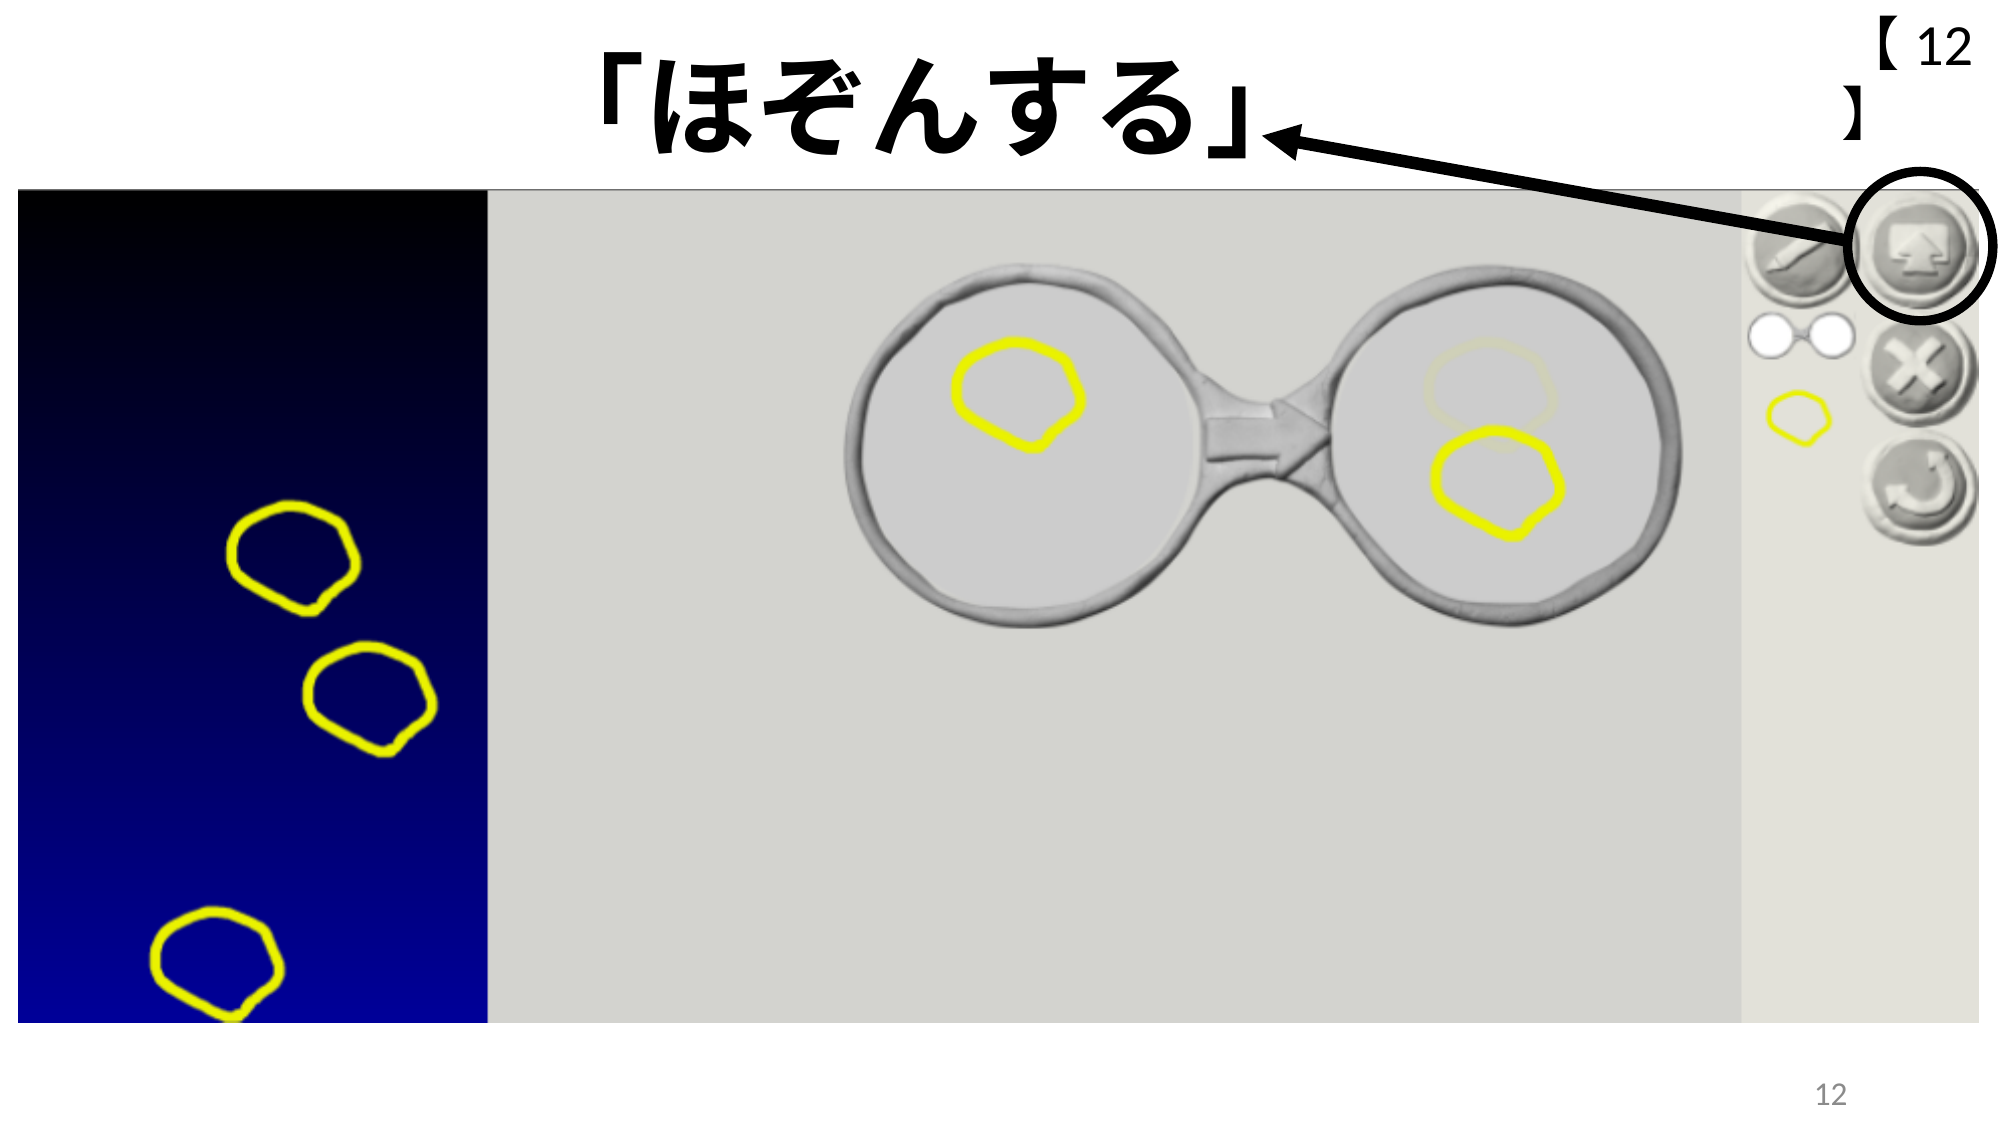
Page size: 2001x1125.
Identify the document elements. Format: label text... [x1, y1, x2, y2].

text_box [1871, 170, 1969, 189]
text_box 「ほぞんする」 [502, 3, 1348, 189]
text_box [1261, 135, 1848, 241]
text_box [1979, 200, 1994, 292]
text_box 【12】 [1827, 0, 1998, 155]
picture [18, 189, 1979, 1023]
slide_number 12 [1412, 1061, 1863, 1122]
